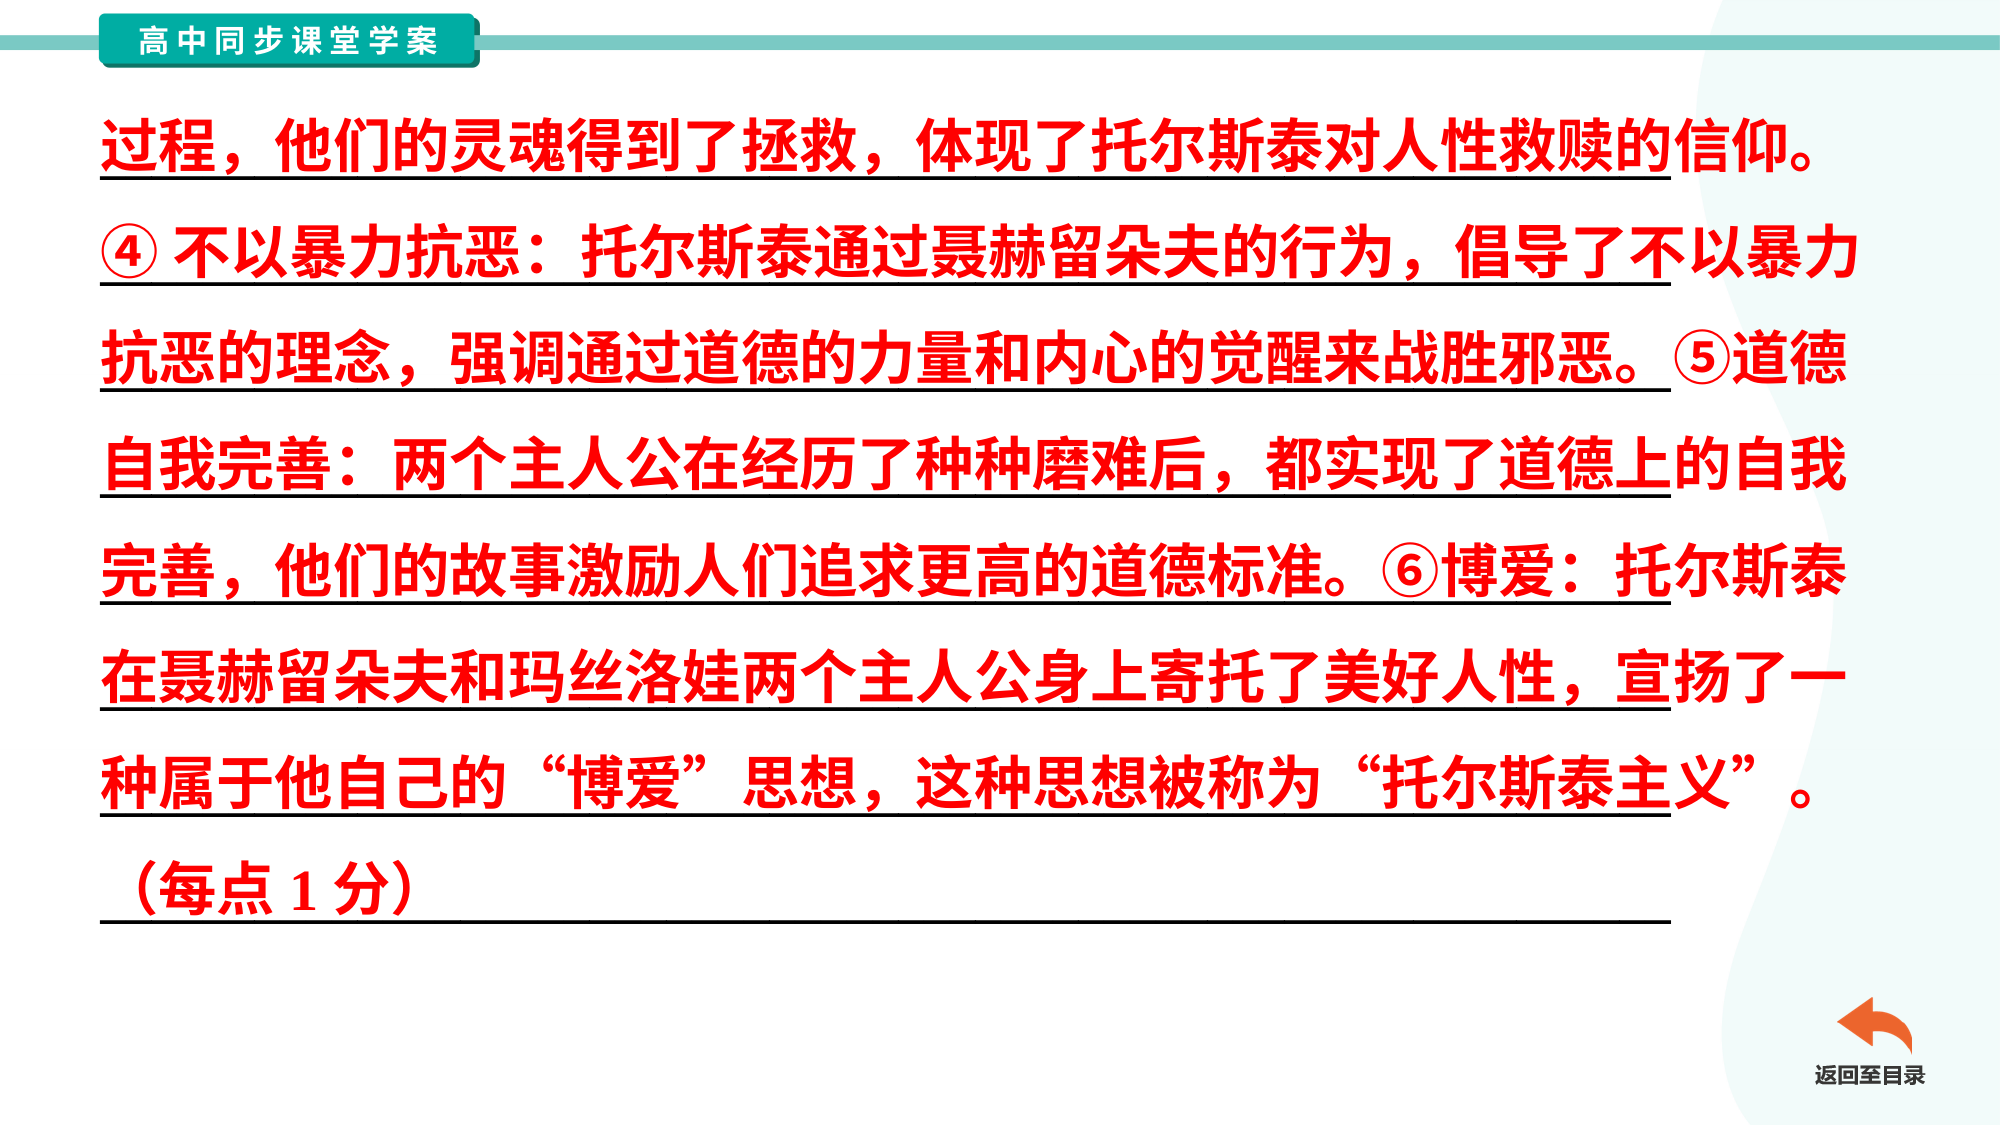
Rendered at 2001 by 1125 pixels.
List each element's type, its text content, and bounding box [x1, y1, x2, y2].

text_box 过程，他们的灵魂得到了拯救，体现了托尔斯泰对人性救赎的信仰。 ④不以暴力抗恶：托尔斯泰通过聂赫留朵夫的行为，倡导了不以暴力 抗恶的理念，强调通过道德的力量和内心的觉醒来战胜邪恶。⑤道德 自我完善：两个主人公在经历了种种磨难后，都实现了道德上的自我 完善，他们的故事激励人们追求更高的道德标准。⑥博爱：托尔斯泰 在聂赫留朵夫和玛丝洛娃两个主人公身上寄托了美好人性，宣扬了一 种属于他自己的“博爱”思想，这种思想被称为“托尔斯泰主义”。 （每点1分） [100, 72, 1899, 923]
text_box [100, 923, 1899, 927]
picture [0, 0, 2000, 1125]
